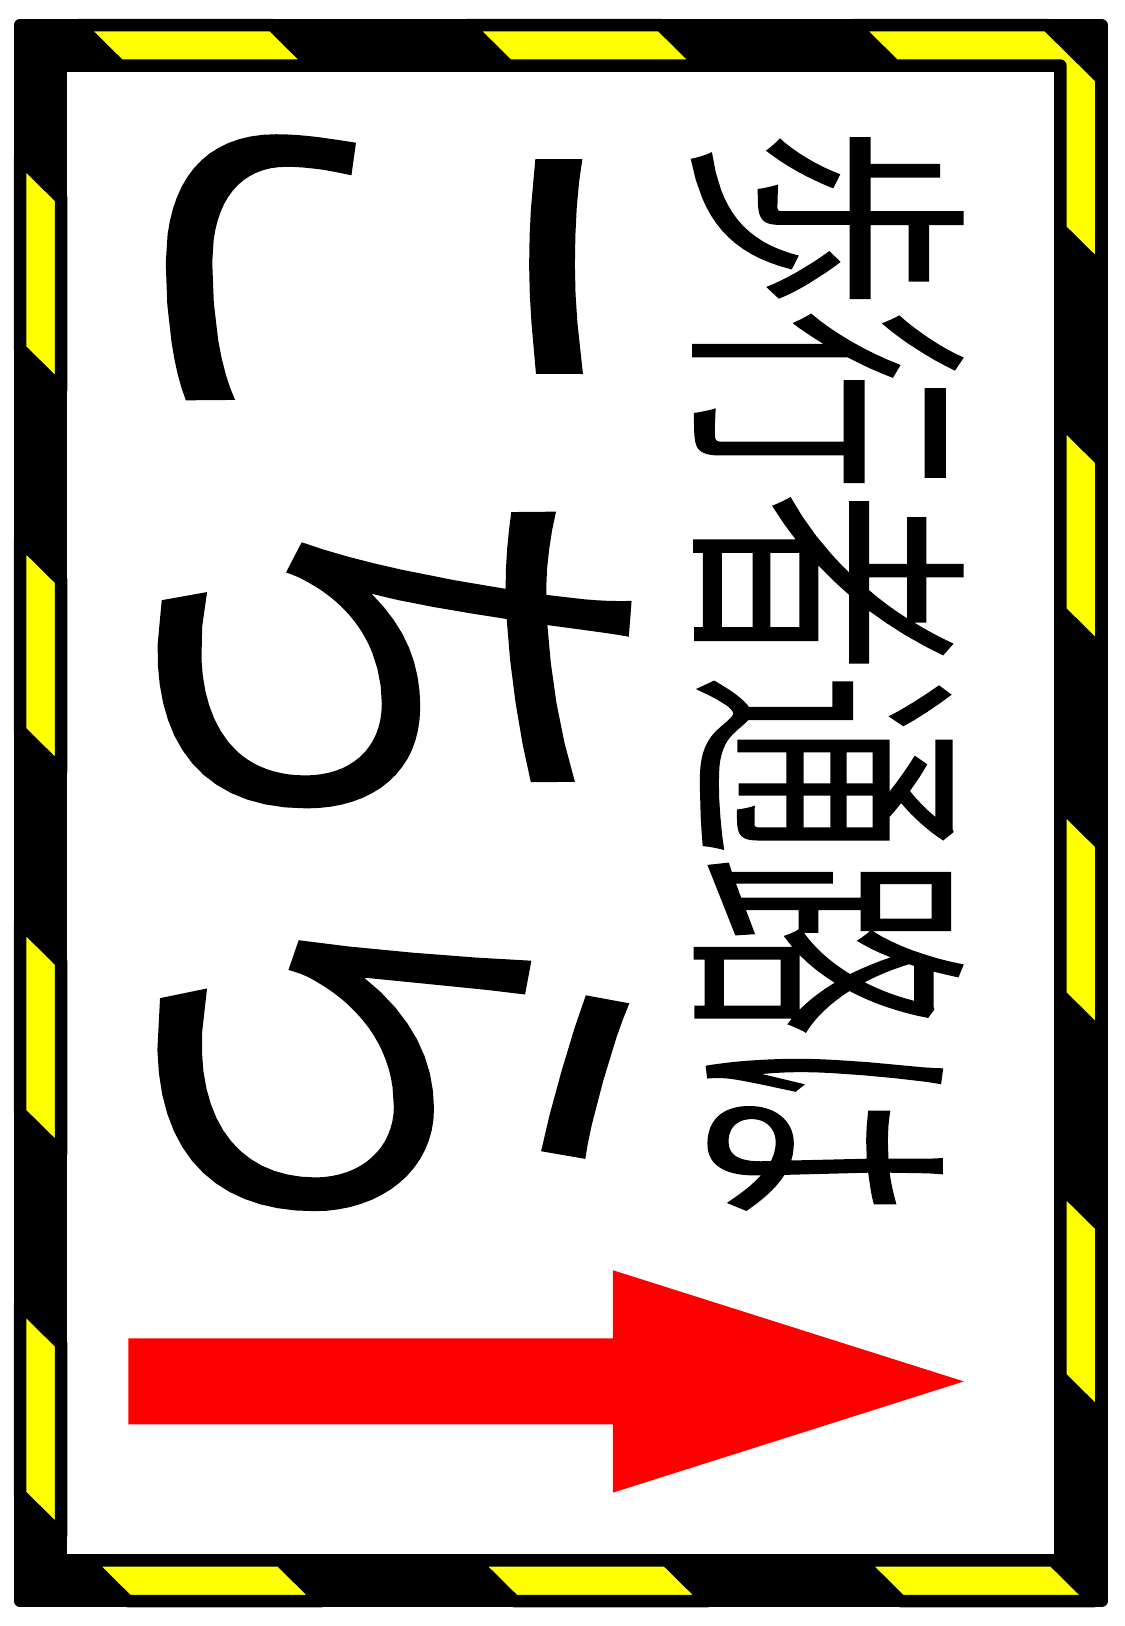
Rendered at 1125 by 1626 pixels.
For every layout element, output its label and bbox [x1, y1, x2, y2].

text_box [126, 1362, 966, 1495]
text_box [0, 272, 1125, 1354]
